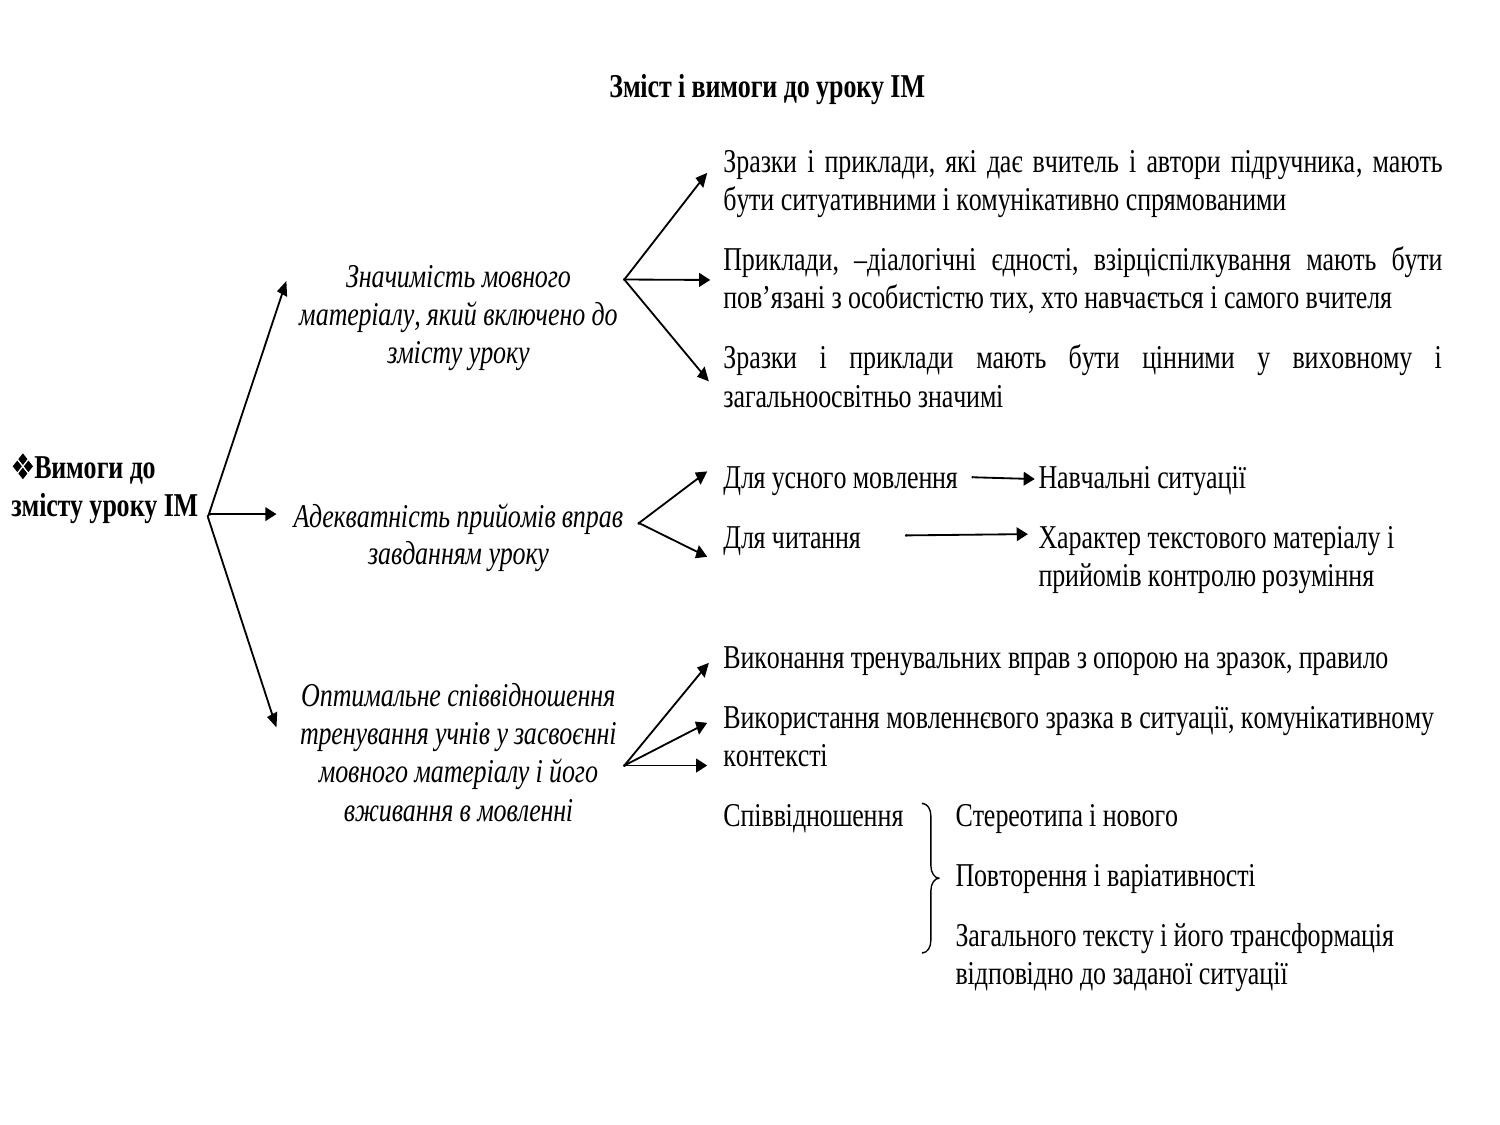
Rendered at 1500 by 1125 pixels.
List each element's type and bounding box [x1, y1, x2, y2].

picture [0, 66, 1471, 1024]
